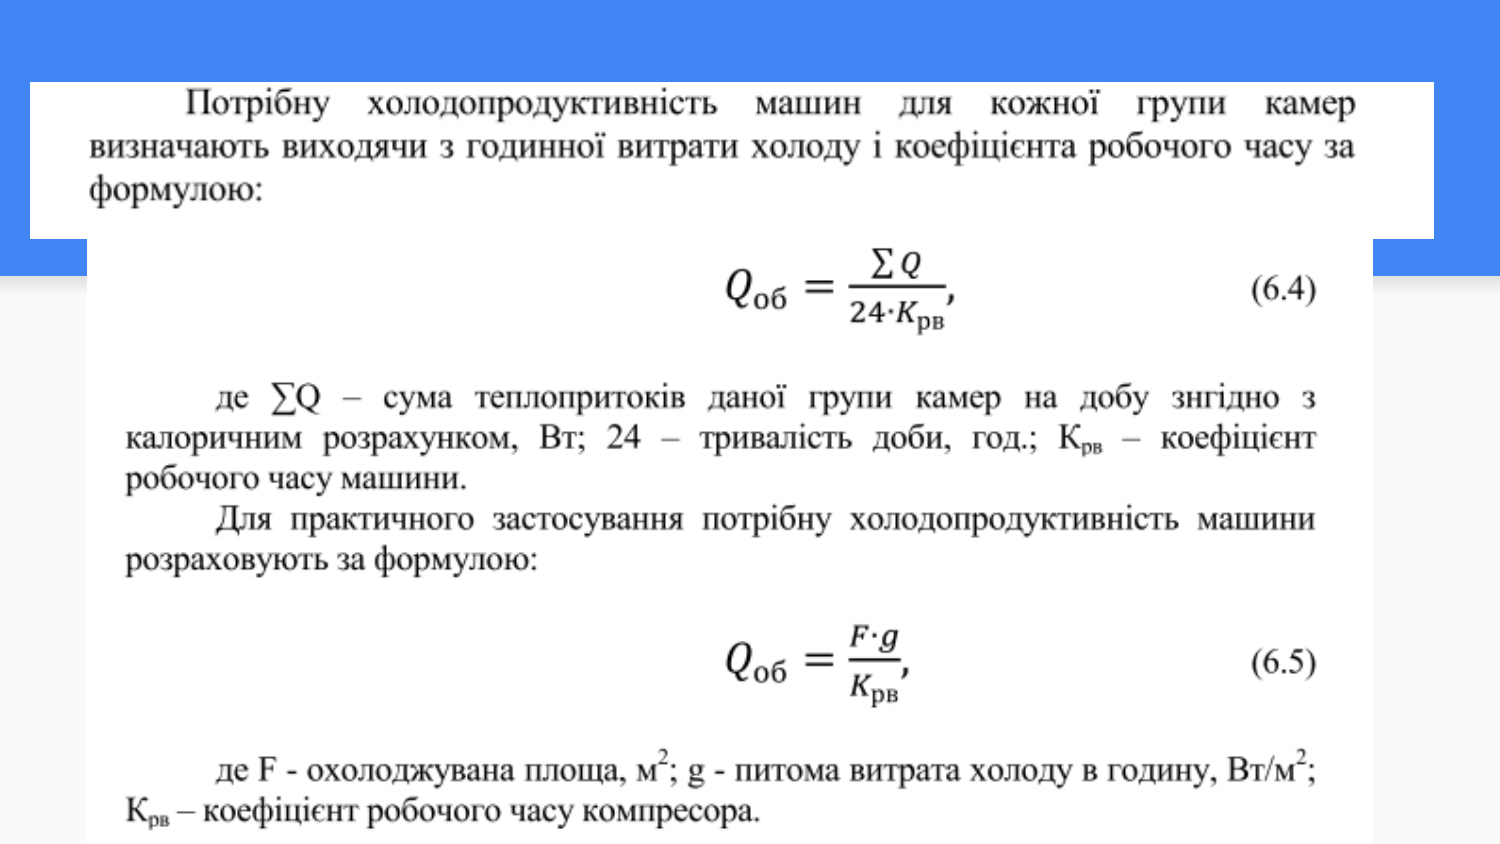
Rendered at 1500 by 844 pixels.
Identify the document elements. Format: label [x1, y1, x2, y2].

picture [29, 82, 1434, 844]
